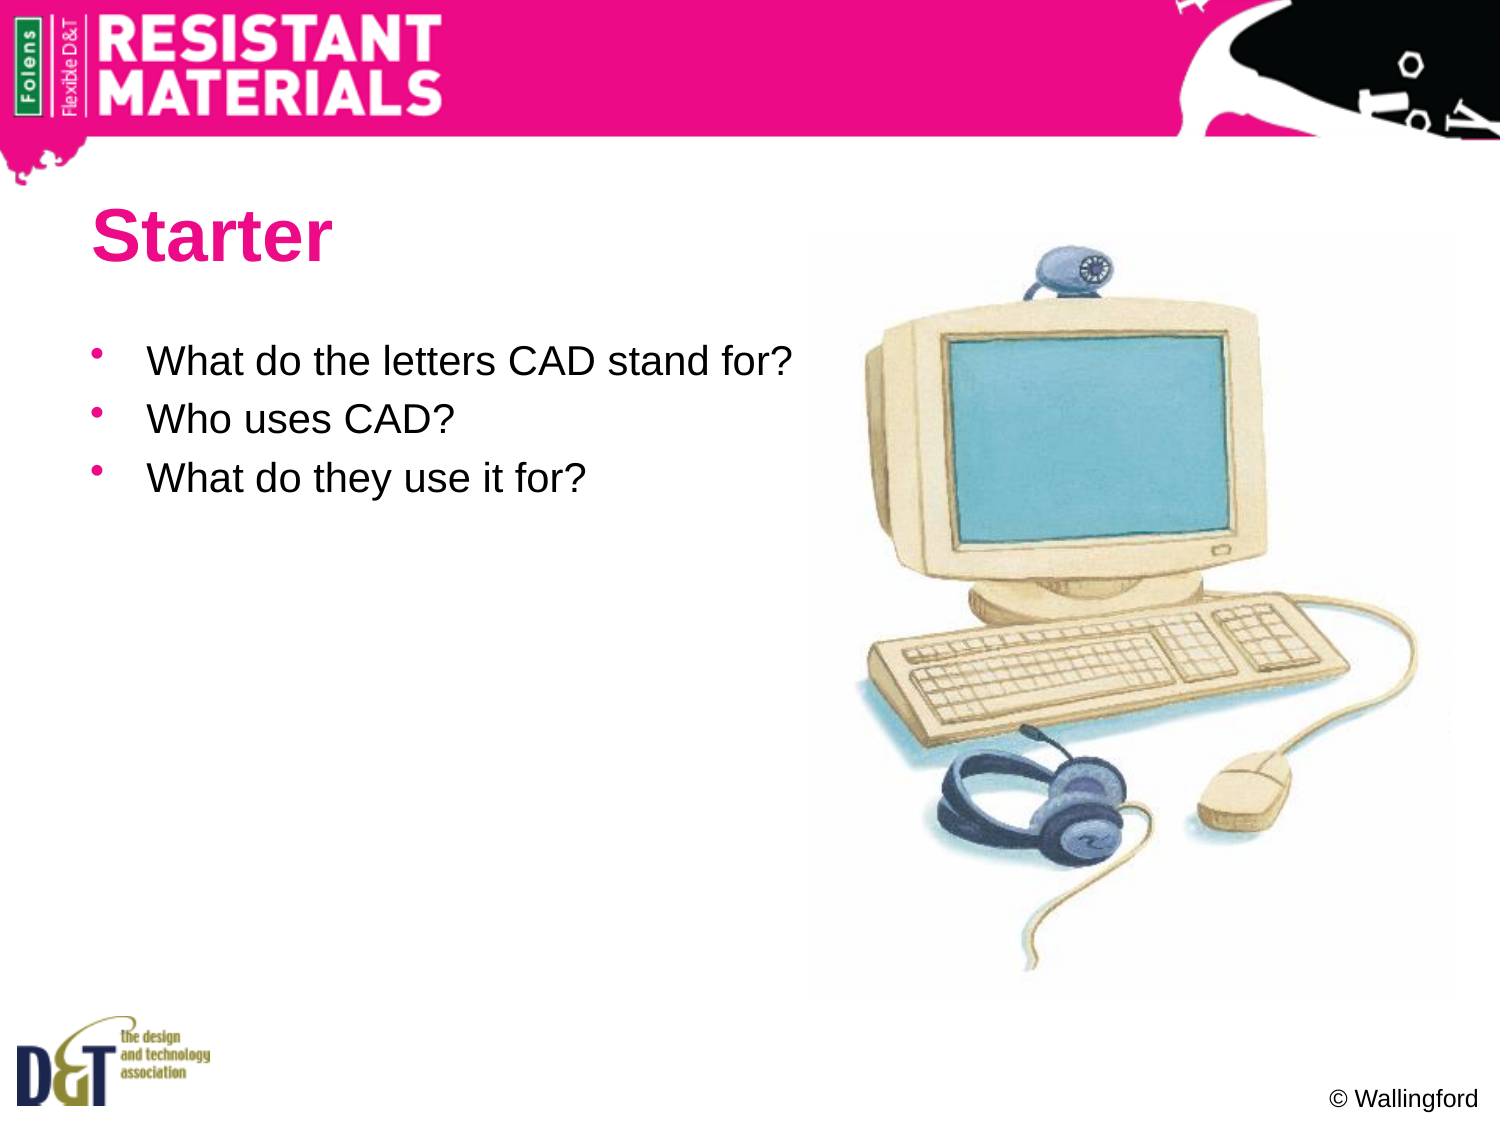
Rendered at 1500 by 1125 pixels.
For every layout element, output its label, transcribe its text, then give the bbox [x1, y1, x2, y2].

picture [0, 0, 1500, 1125]
title Starter [76, 160, 1427, 301]
list What do the letters CAD stand for? Who uses CAD? What do they use it for? [75, 326, 805, 1005]
text_box © Wallingford [1257, 1074, 1495, 1125]
